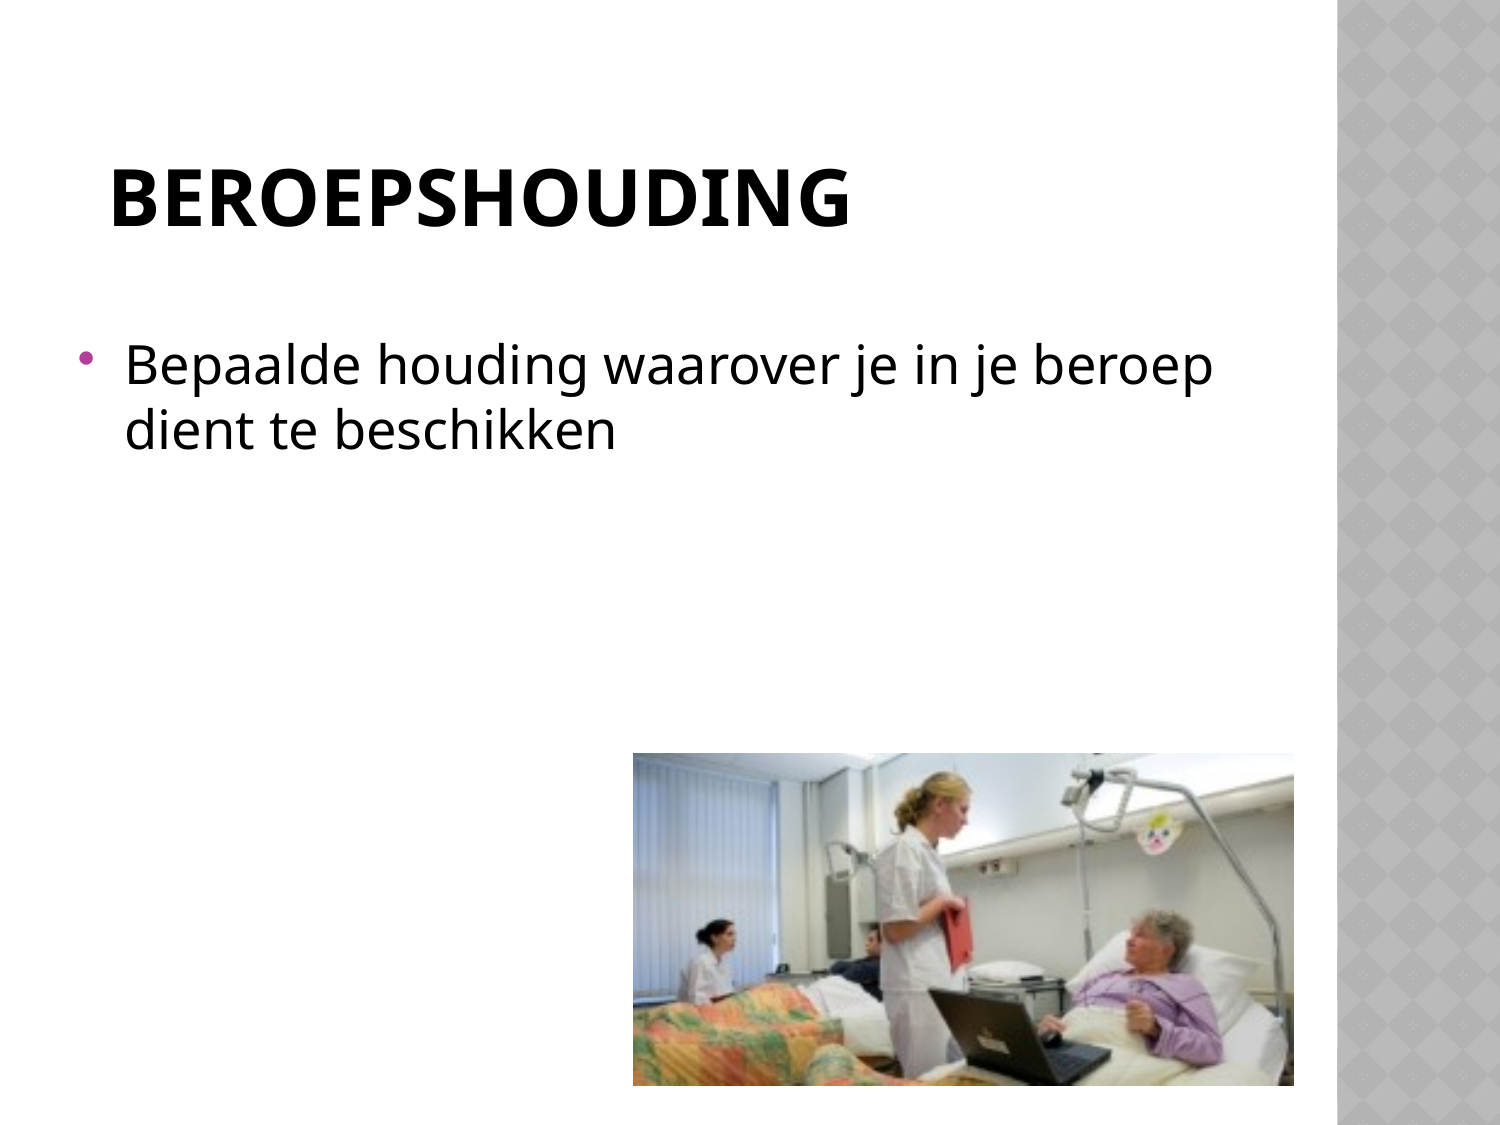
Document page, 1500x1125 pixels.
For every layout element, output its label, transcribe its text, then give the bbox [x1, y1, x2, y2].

list Bepaalde houding waarover je in je beroep dient te beschikken [64, 290, 1340, 468]
picture [633, 753, 1294, 1087]
title Beroepshouding [100, 19, 1127, 243]
